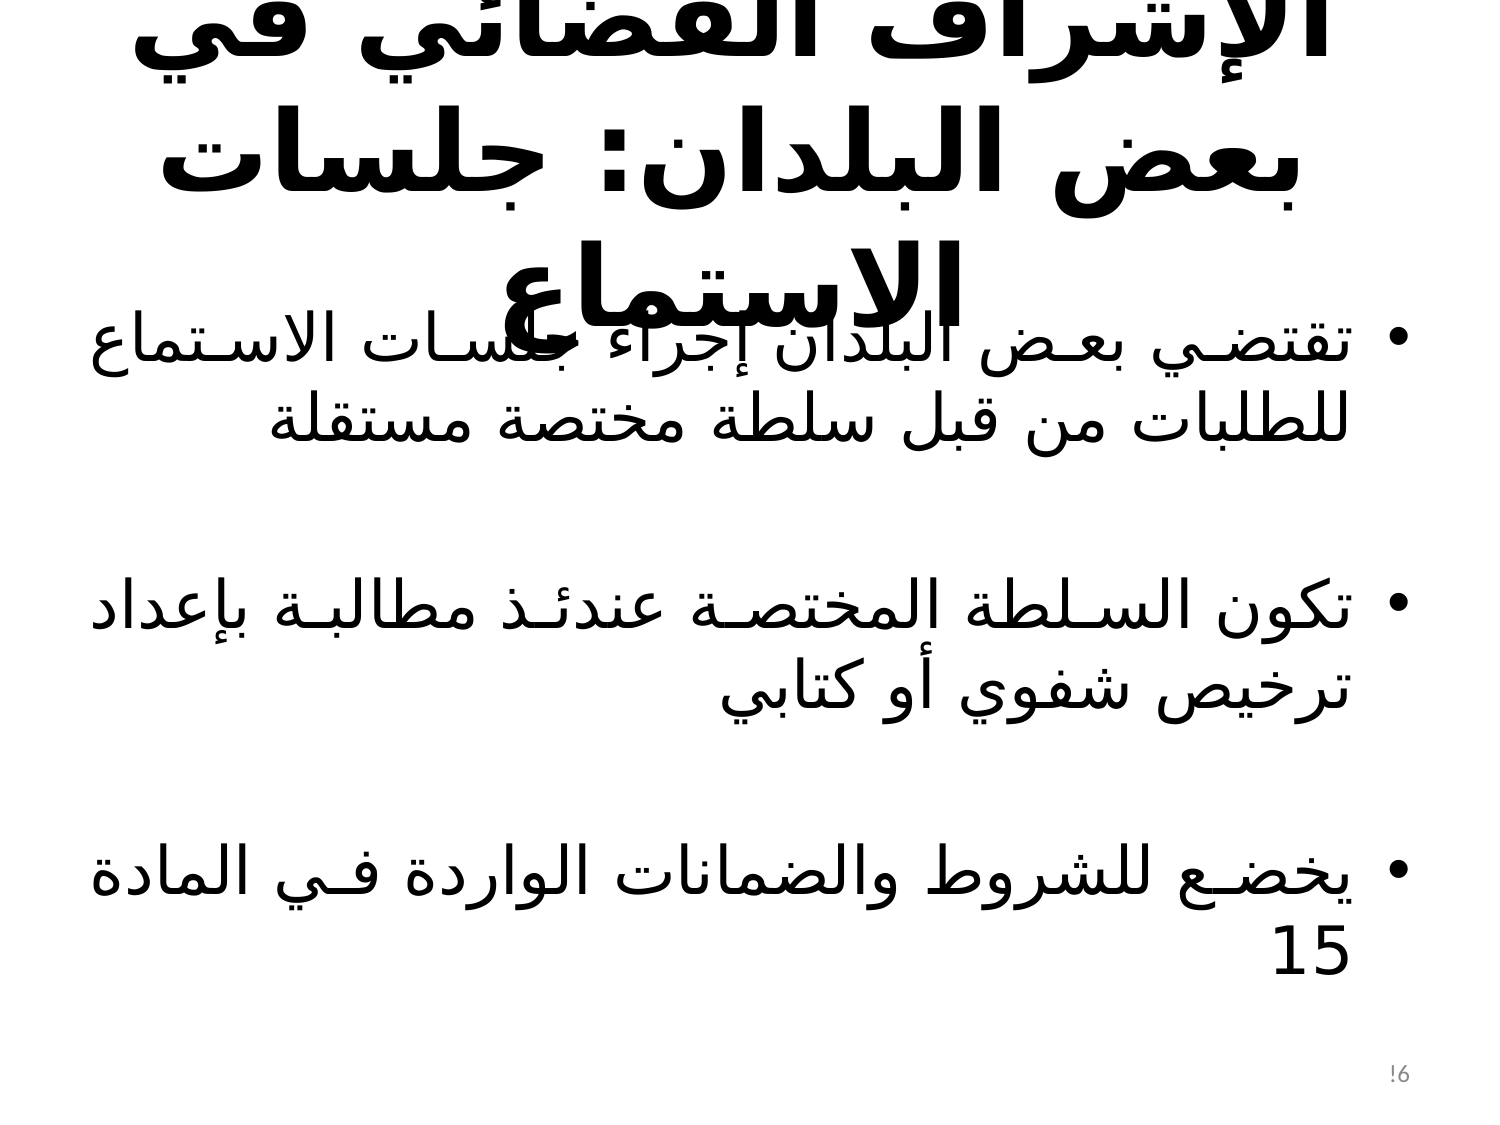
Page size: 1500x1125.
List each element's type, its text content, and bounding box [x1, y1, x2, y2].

text_box تقتضي بعض البلدان إجراء جلسات الاستماع للطلبات من قبل سلطة مختصة مستقلة تكون السلطة المختصة عندئذ مطالبة بإعداد ترخيص شفوي أو كتابي يخضع للشروط والضمانات الواردة في المادة 15 [74, 287, 1425, 956]
title الإشراف القضائي في بعض البلدان: جلسات الاستماع [57, 33, 1408, 260]
slide_number !6 [1074, 1042, 1425, 1103]
